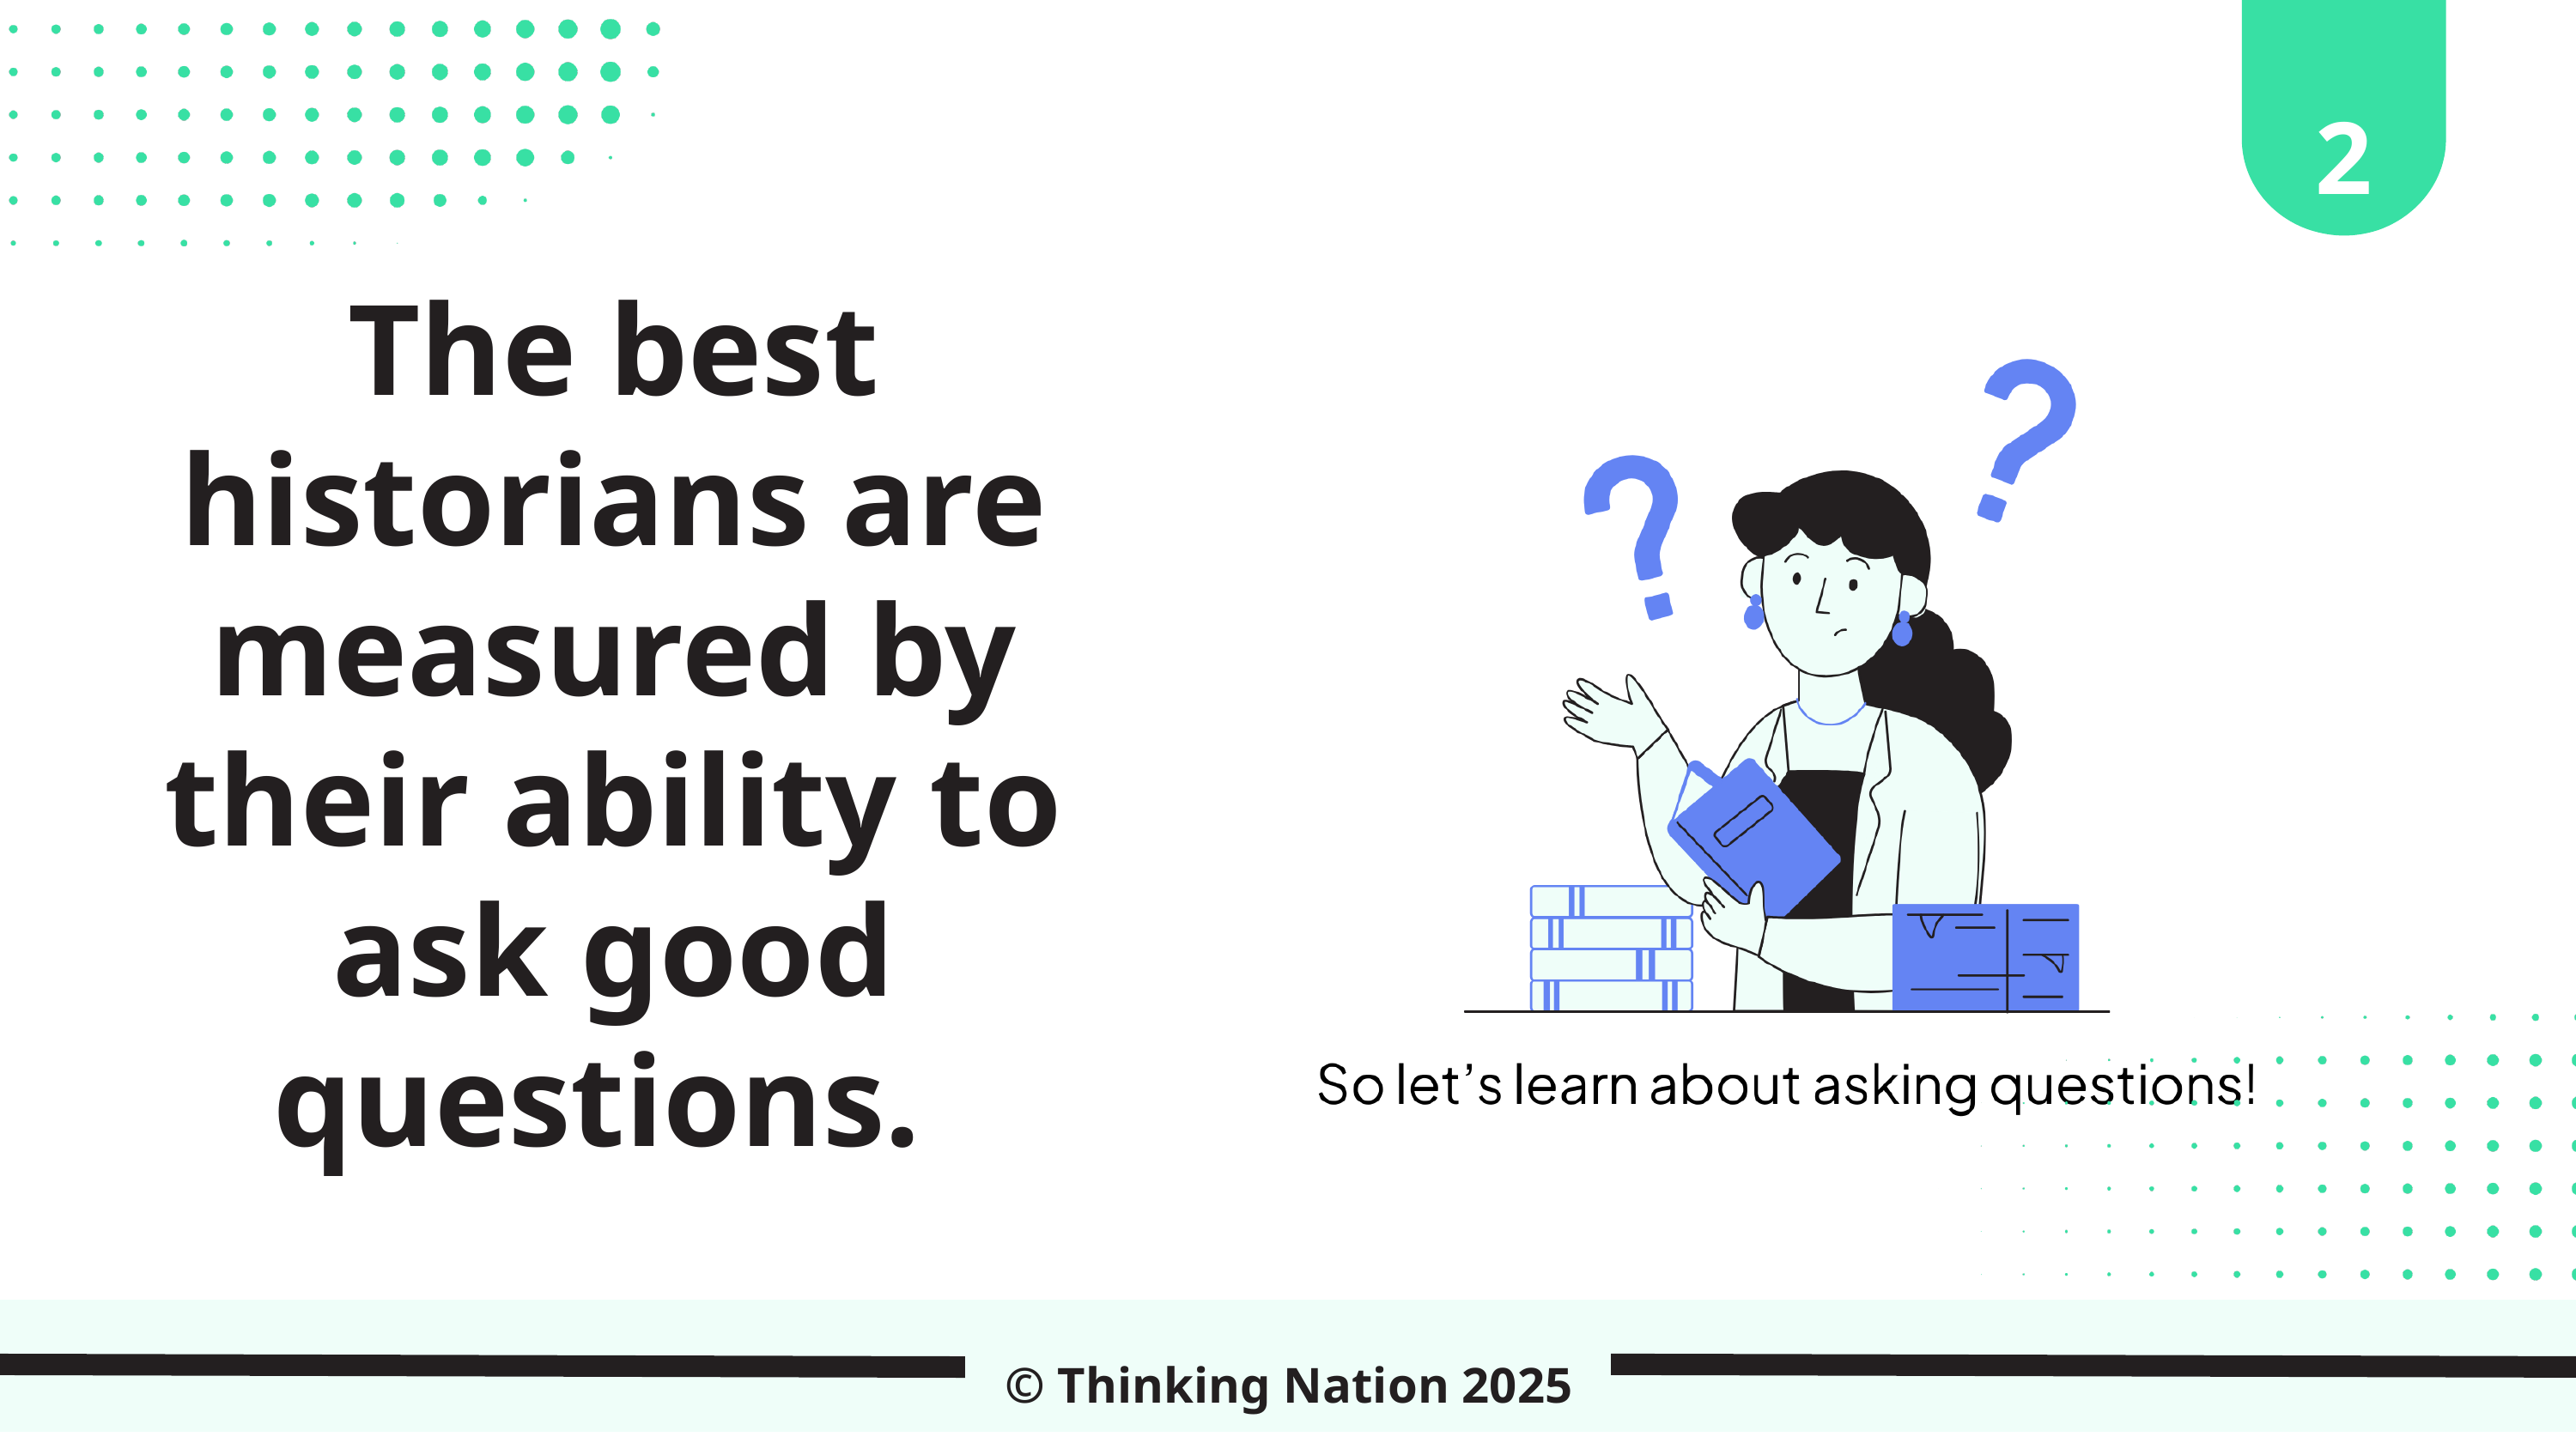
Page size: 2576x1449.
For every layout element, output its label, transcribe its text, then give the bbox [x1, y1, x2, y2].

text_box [0, 1299, 2576, 1433]
picture [1238, 239, 2311, 1213]
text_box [2233, 0, 2455, 236]
text_box [1938, 1013, 2576, 1299]
text_box The best historians are measured by their ability to ask good questions. [98, 270, 1129, 1172]
text_box [0, 0, 660, 246]
